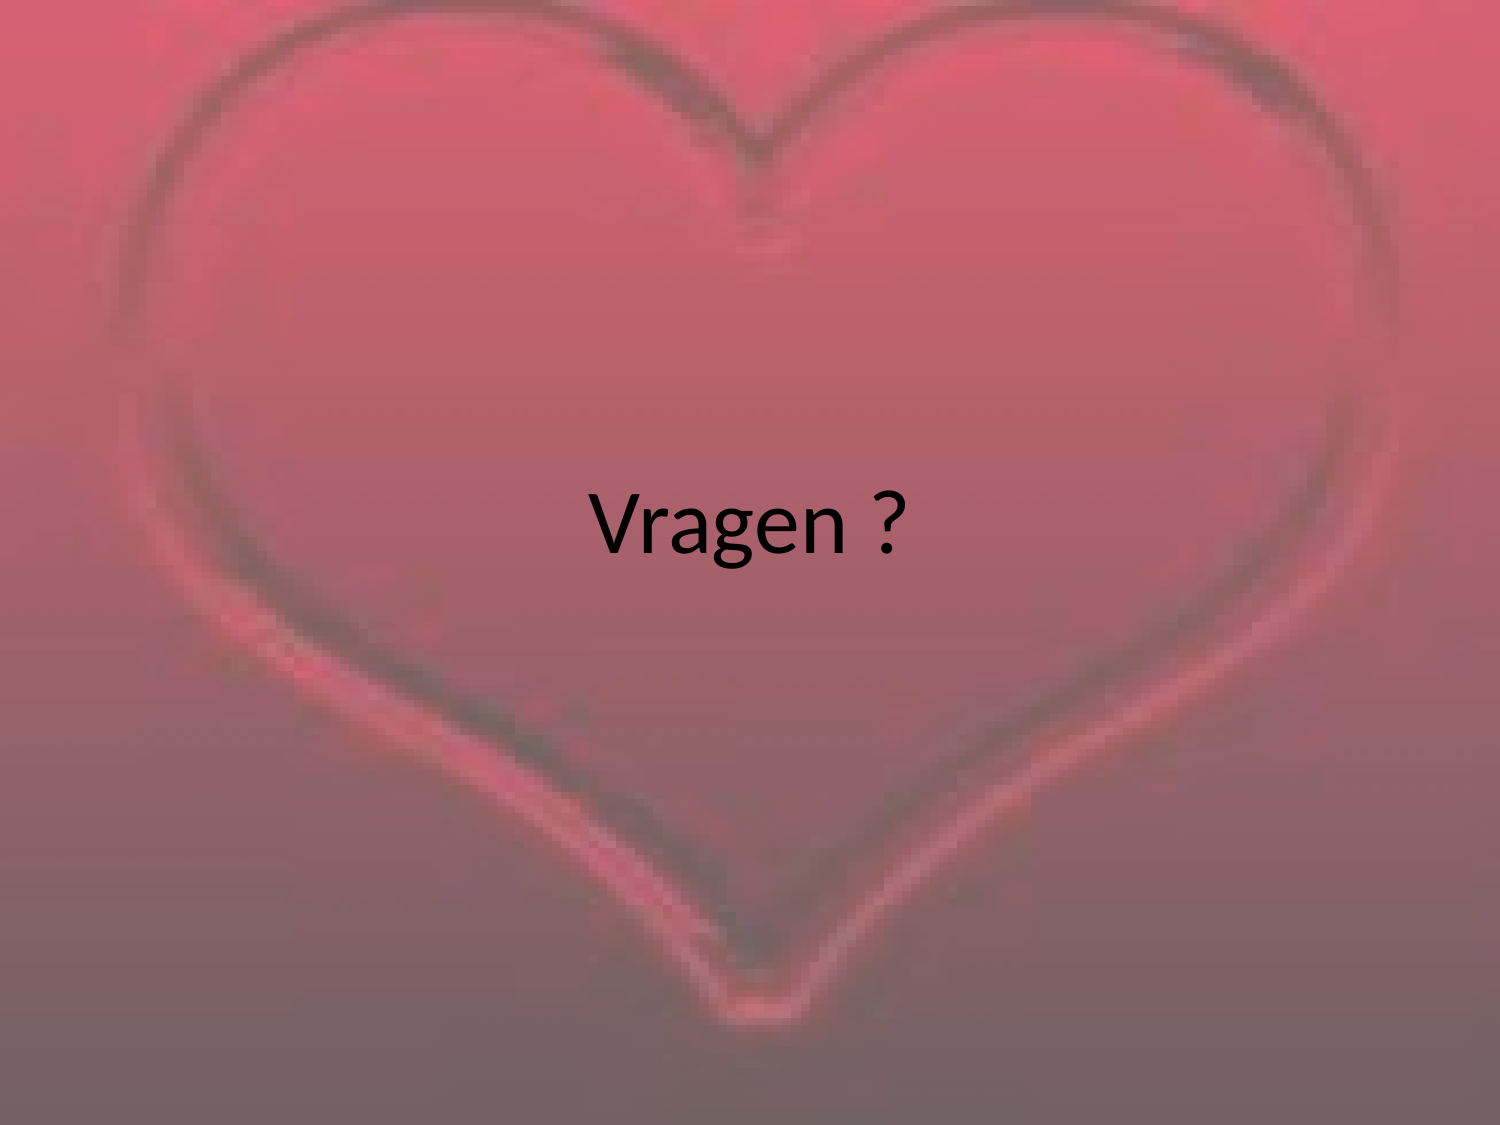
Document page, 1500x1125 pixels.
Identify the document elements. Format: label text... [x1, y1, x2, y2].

list Vragen ? [75, 262, 1425, 1005]
